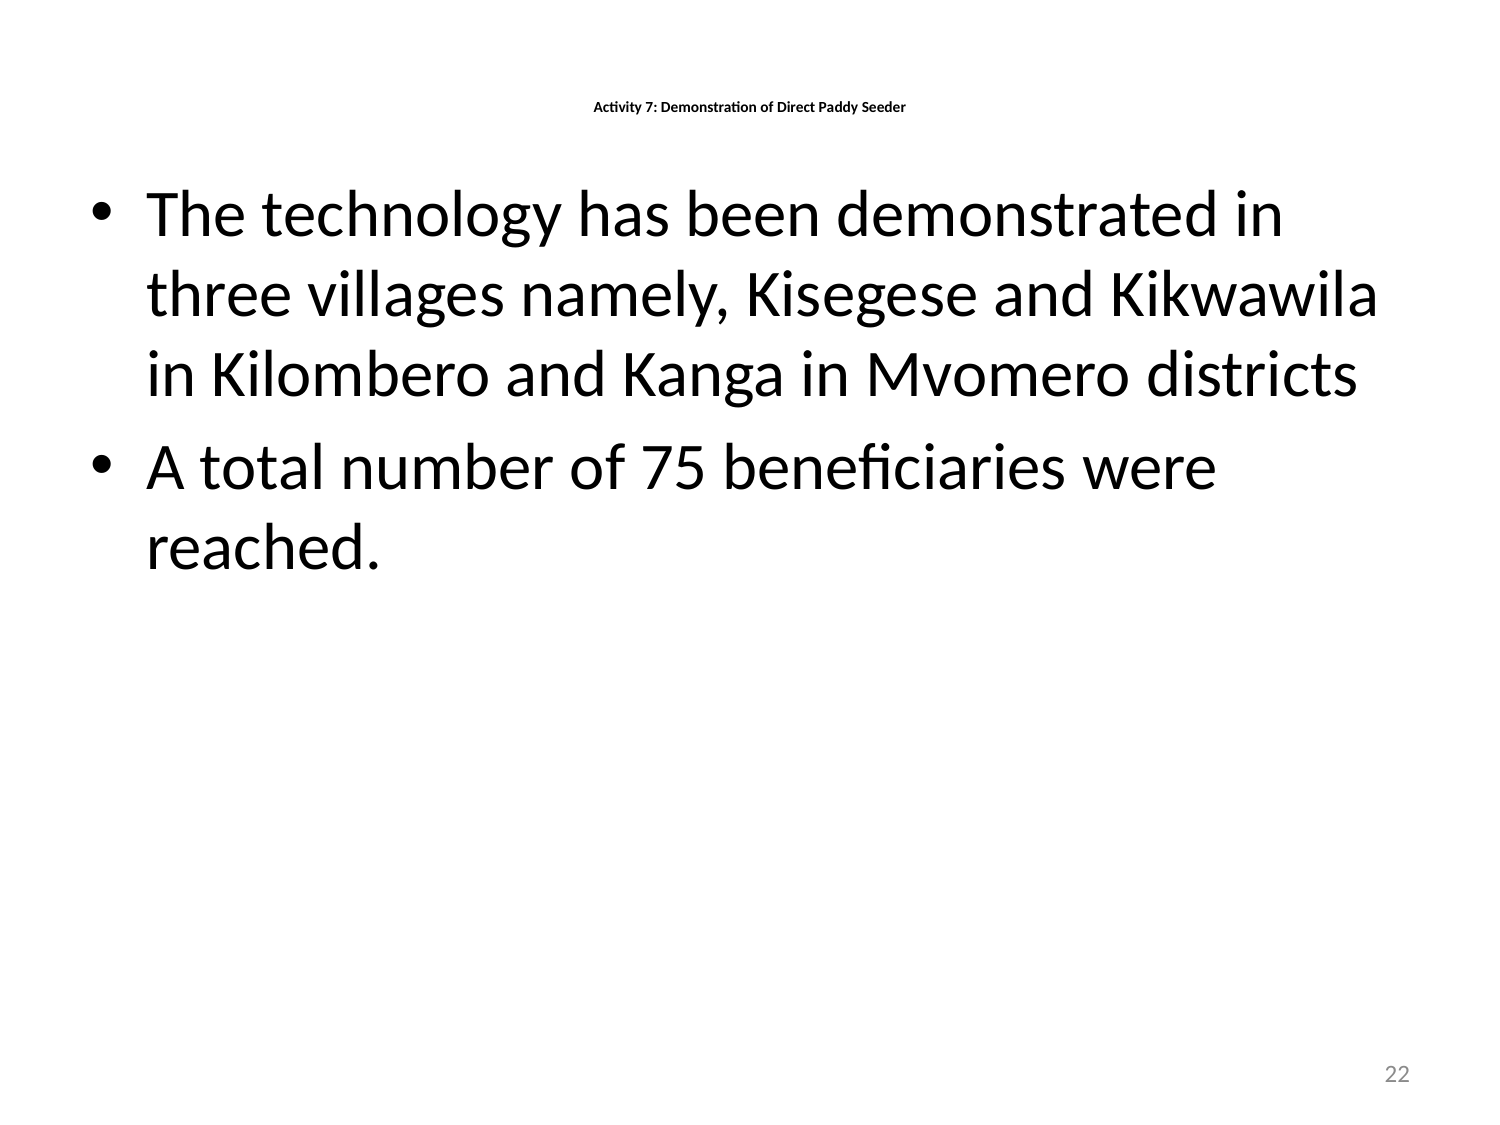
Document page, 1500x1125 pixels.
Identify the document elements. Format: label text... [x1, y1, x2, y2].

slide_number 22 [1074, 1042, 1425, 1103]
title Activity 7: Demonstration of Direct Paddy Seeder [75, 45, 1425, 150]
list The technology has been demonstrated in three villages namely, Kisegese and Kikwawila in Kilombero and Kanga in Mvomero districts A total number of 75 beneficiaries were reached. [75, 162, 1425, 1005]
